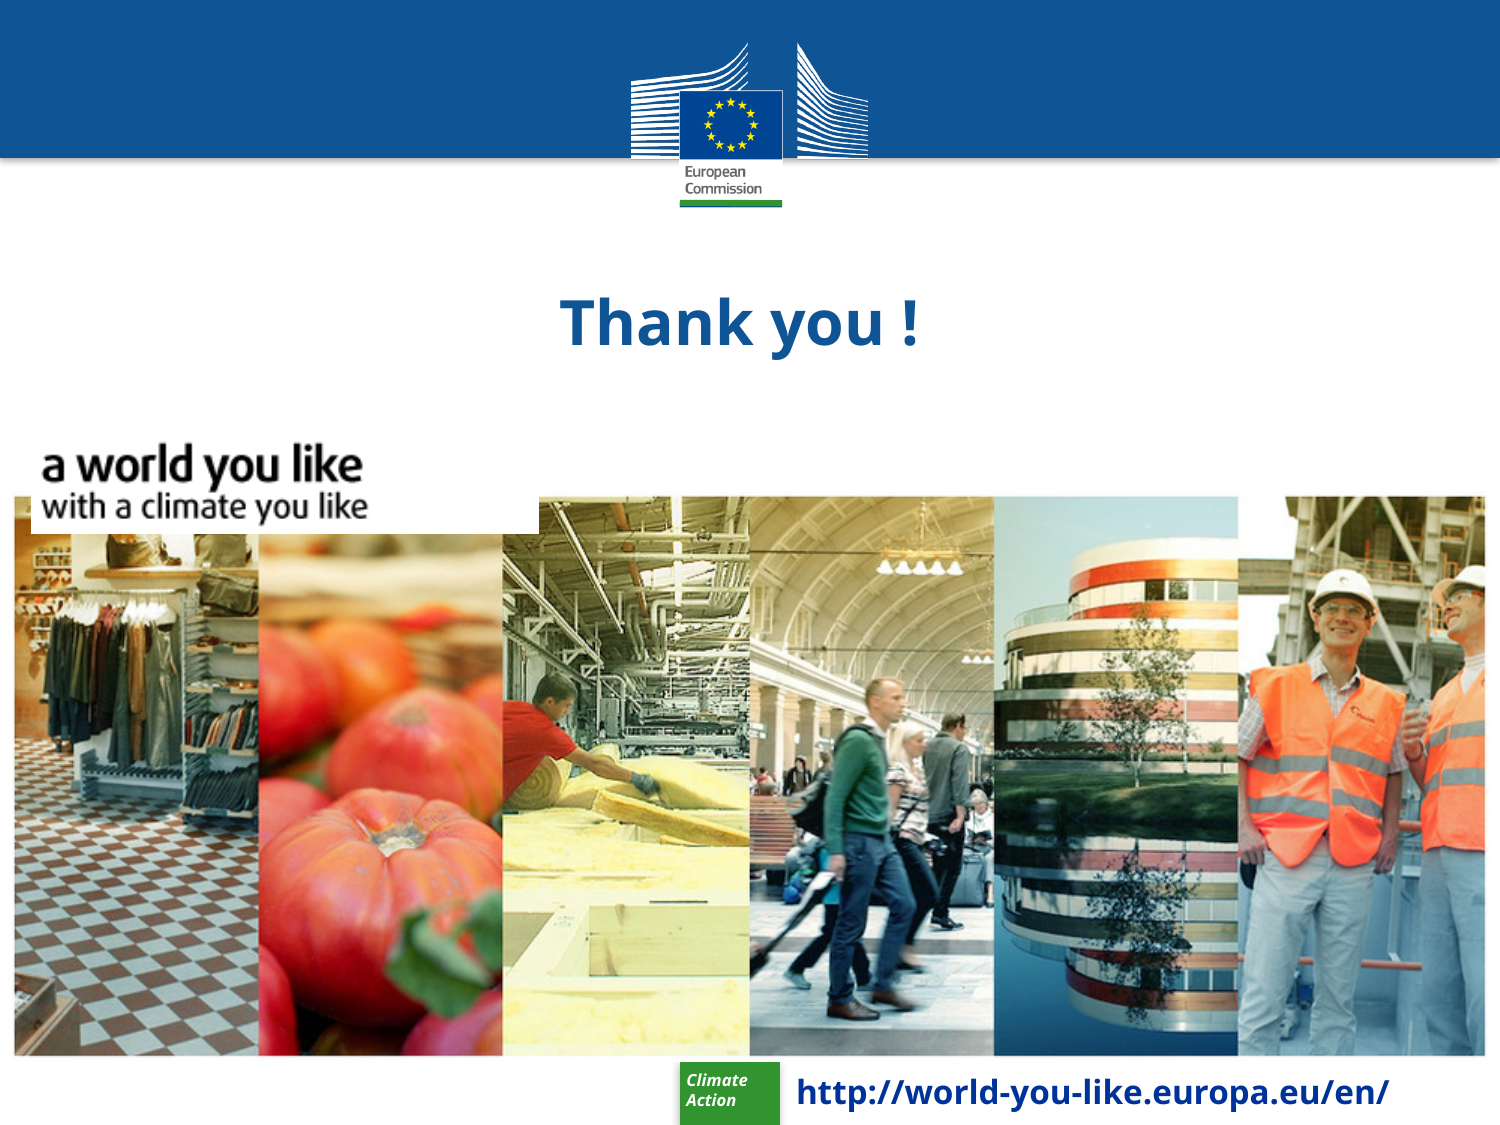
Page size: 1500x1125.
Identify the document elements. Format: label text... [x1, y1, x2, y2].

title Thank you ! [64, 90, 1416, 489]
picture [631, 42, 868, 90]
picture [0, 433, 1500, 1062]
text_box http://world-you-like.europa.eu/en/ [781, 1069, 1500, 1119]
